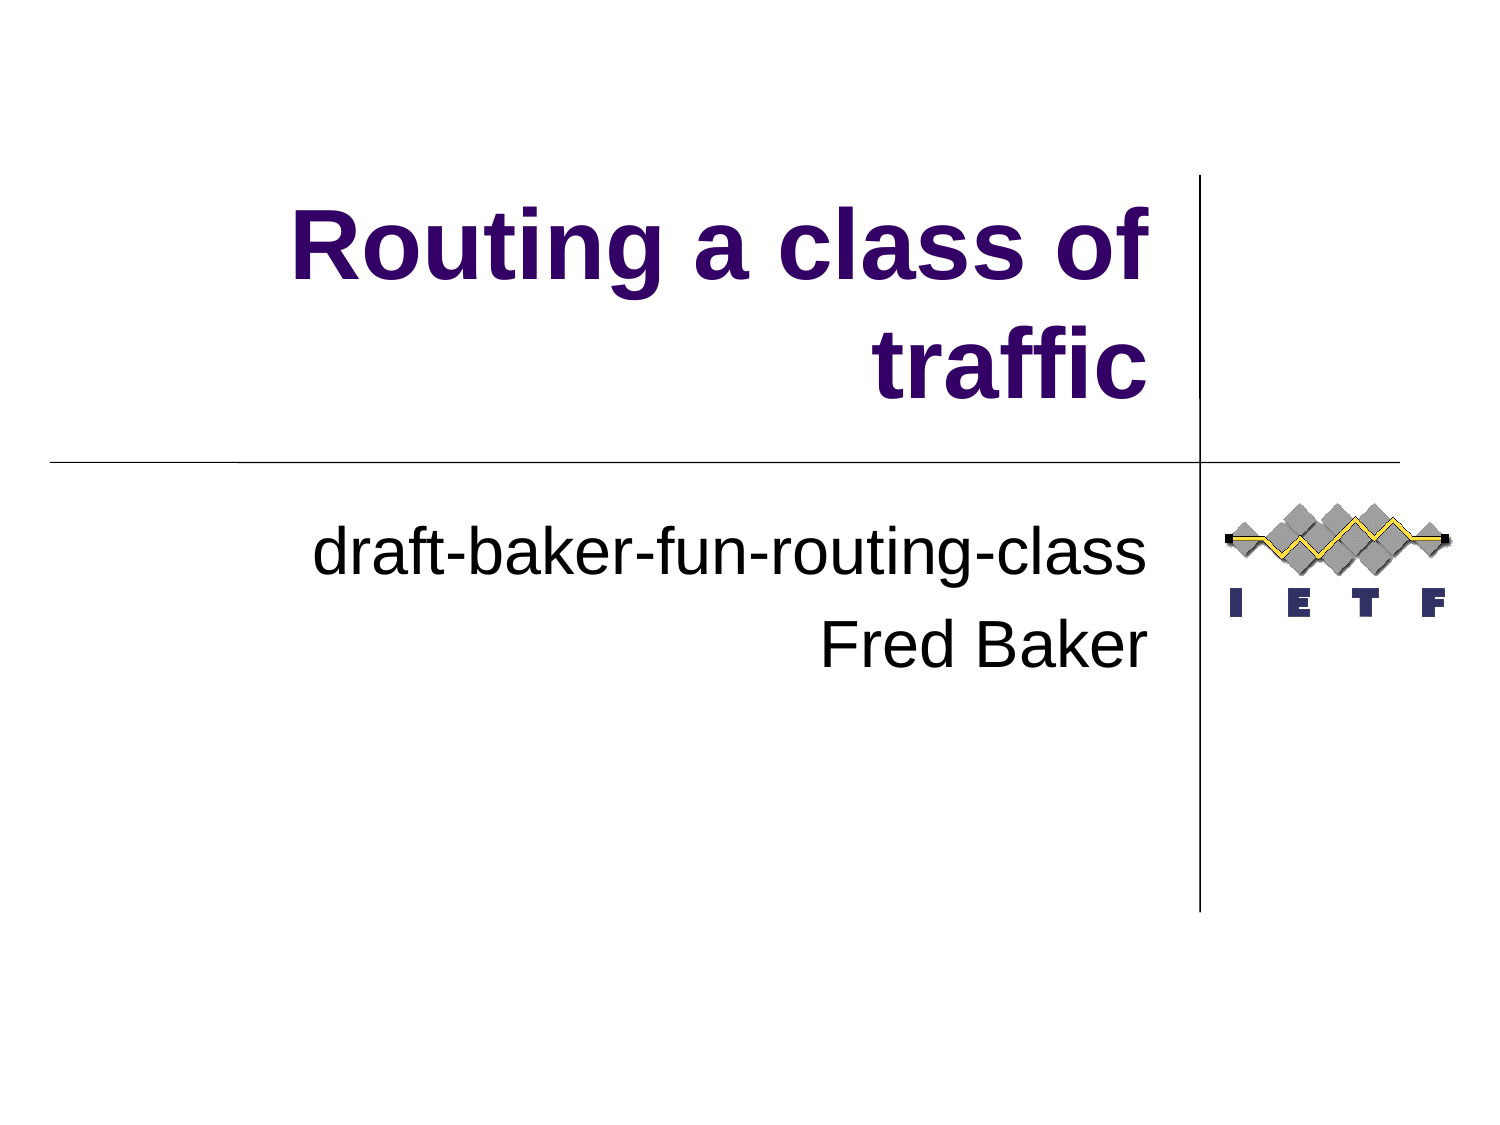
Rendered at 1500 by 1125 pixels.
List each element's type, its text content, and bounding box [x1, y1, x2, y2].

picture [1212, 487, 1463, 631]
subtitle draft-baker-fun-routing-class Fred Baker [139, 499, 1165, 888]
title Routing a class of traffic [51, 76, 1165, 427]
